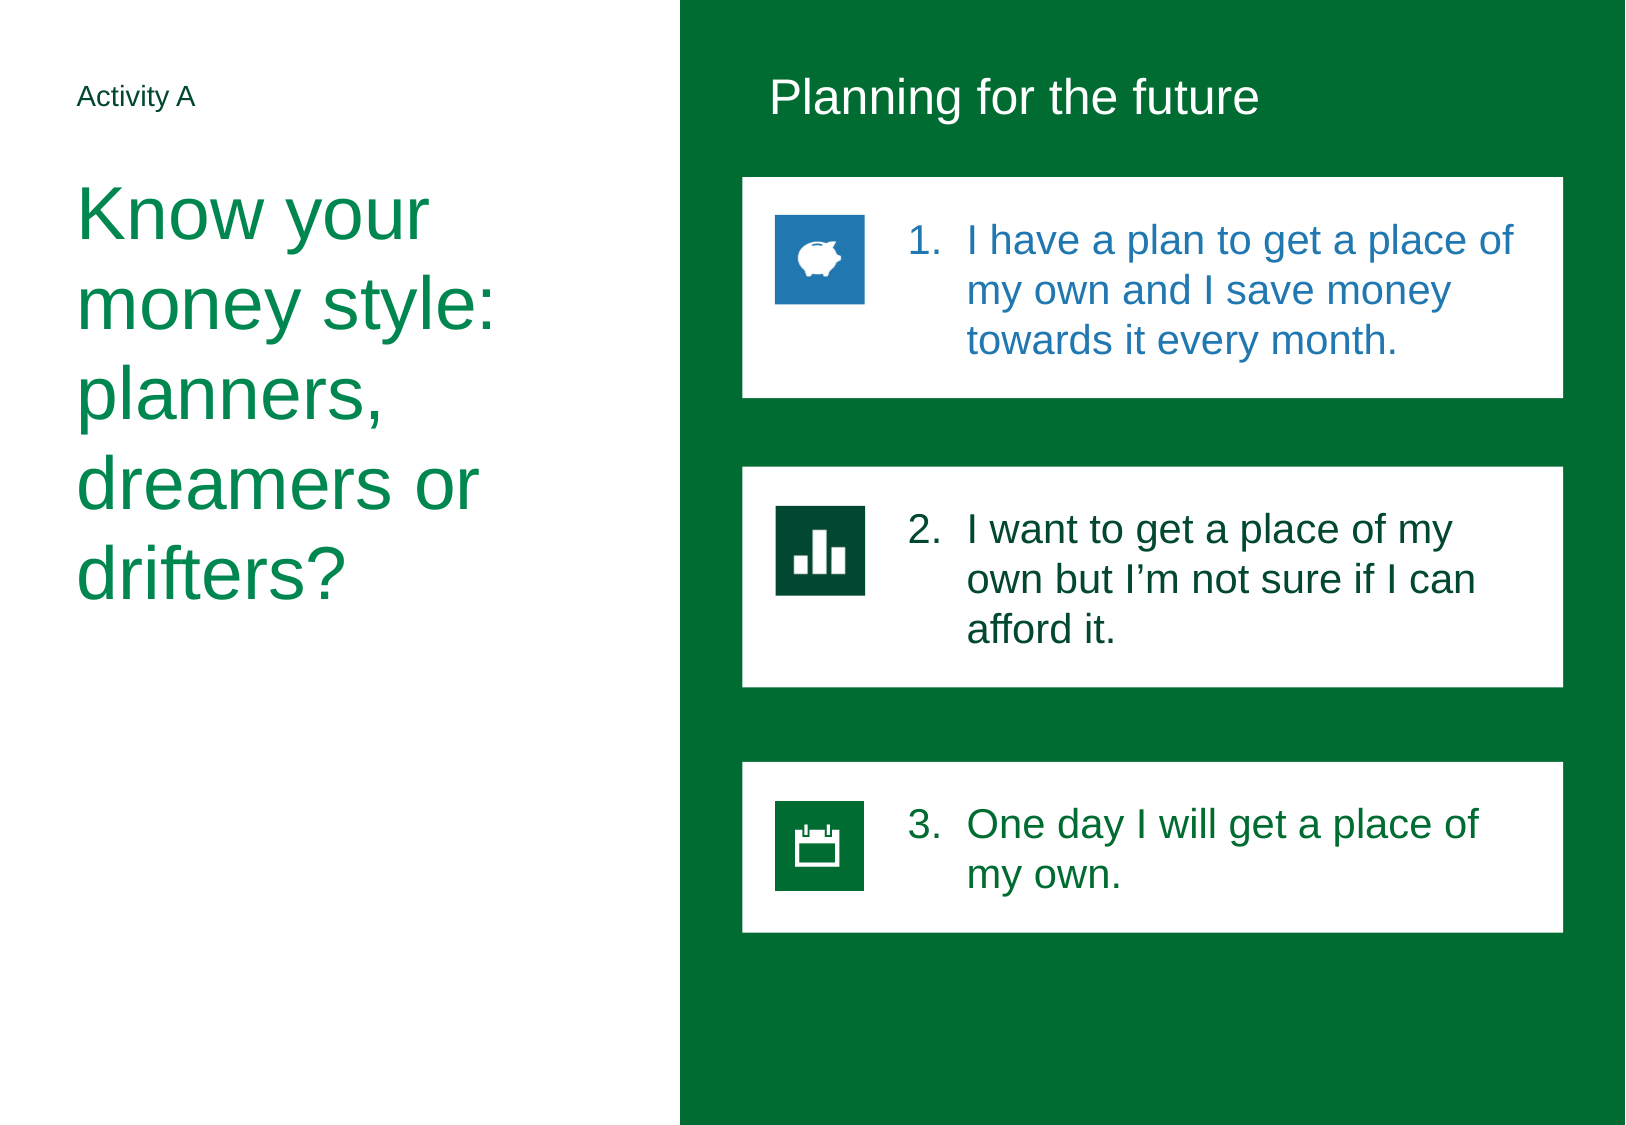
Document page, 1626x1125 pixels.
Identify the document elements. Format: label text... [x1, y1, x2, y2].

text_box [741, 466, 1564, 690]
text_box Planning for the future [680, 0, 1625, 1125]
title Activity A Know your money style: planners, dreamers or drifters? [76, 76, 555, 615]
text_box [741, 176, 1564, 401]
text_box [741, 761, 1564, 935]
